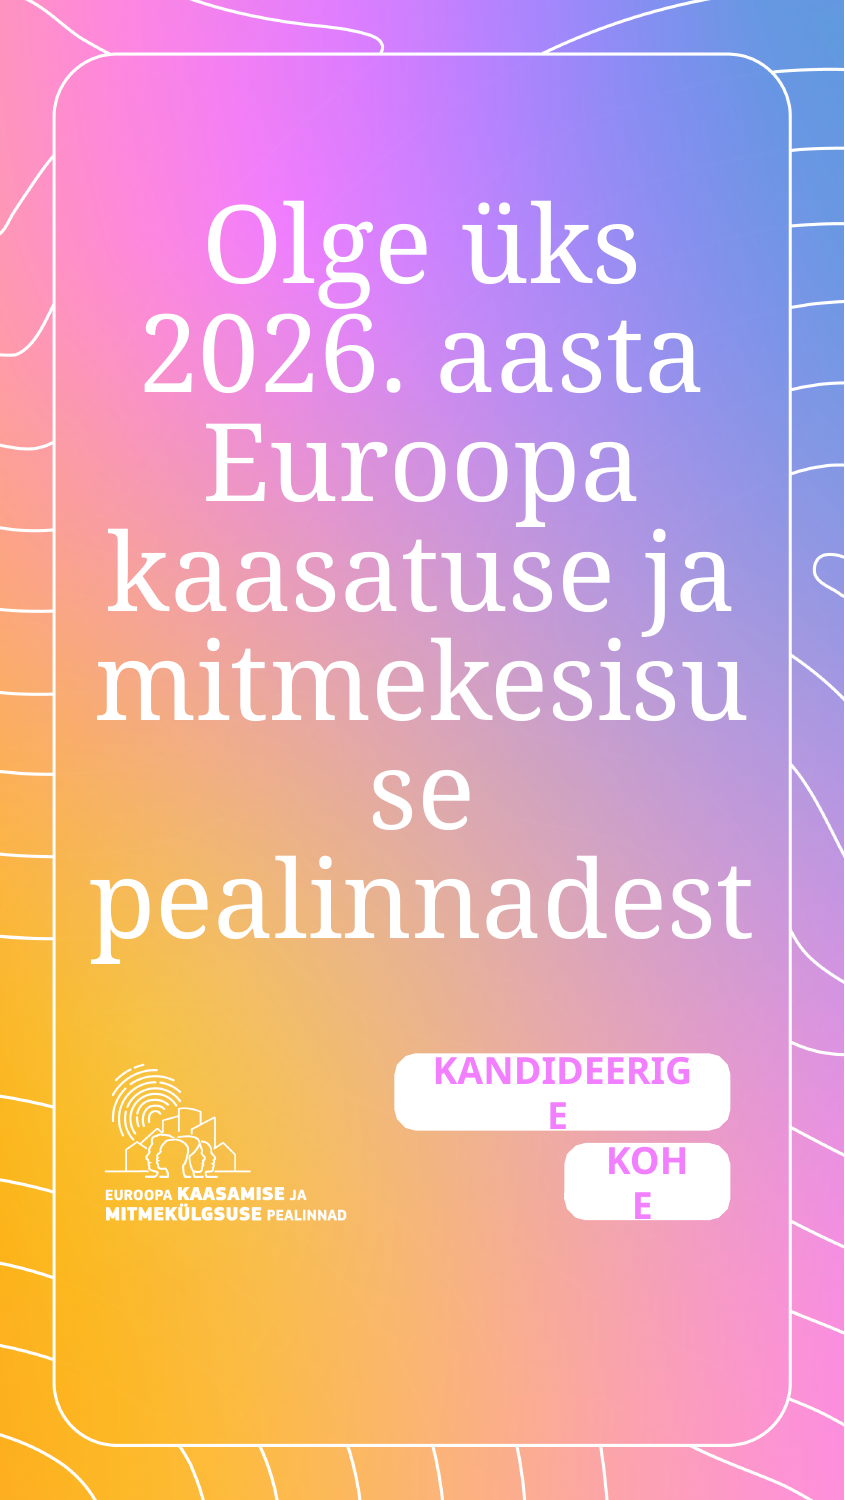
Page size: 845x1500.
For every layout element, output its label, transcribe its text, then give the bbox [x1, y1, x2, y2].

text_box KANDIDEERIGE [408, 1067, 717, 1117]
picture [0, 0, 844, 1500]
text_box KOHE [578, 1156, 717, 1207]
title Olge üks 2026. aasta Euroopa kaasatuse ja mitmekesisuse pealinnadest [63, 163, 781, 993]
